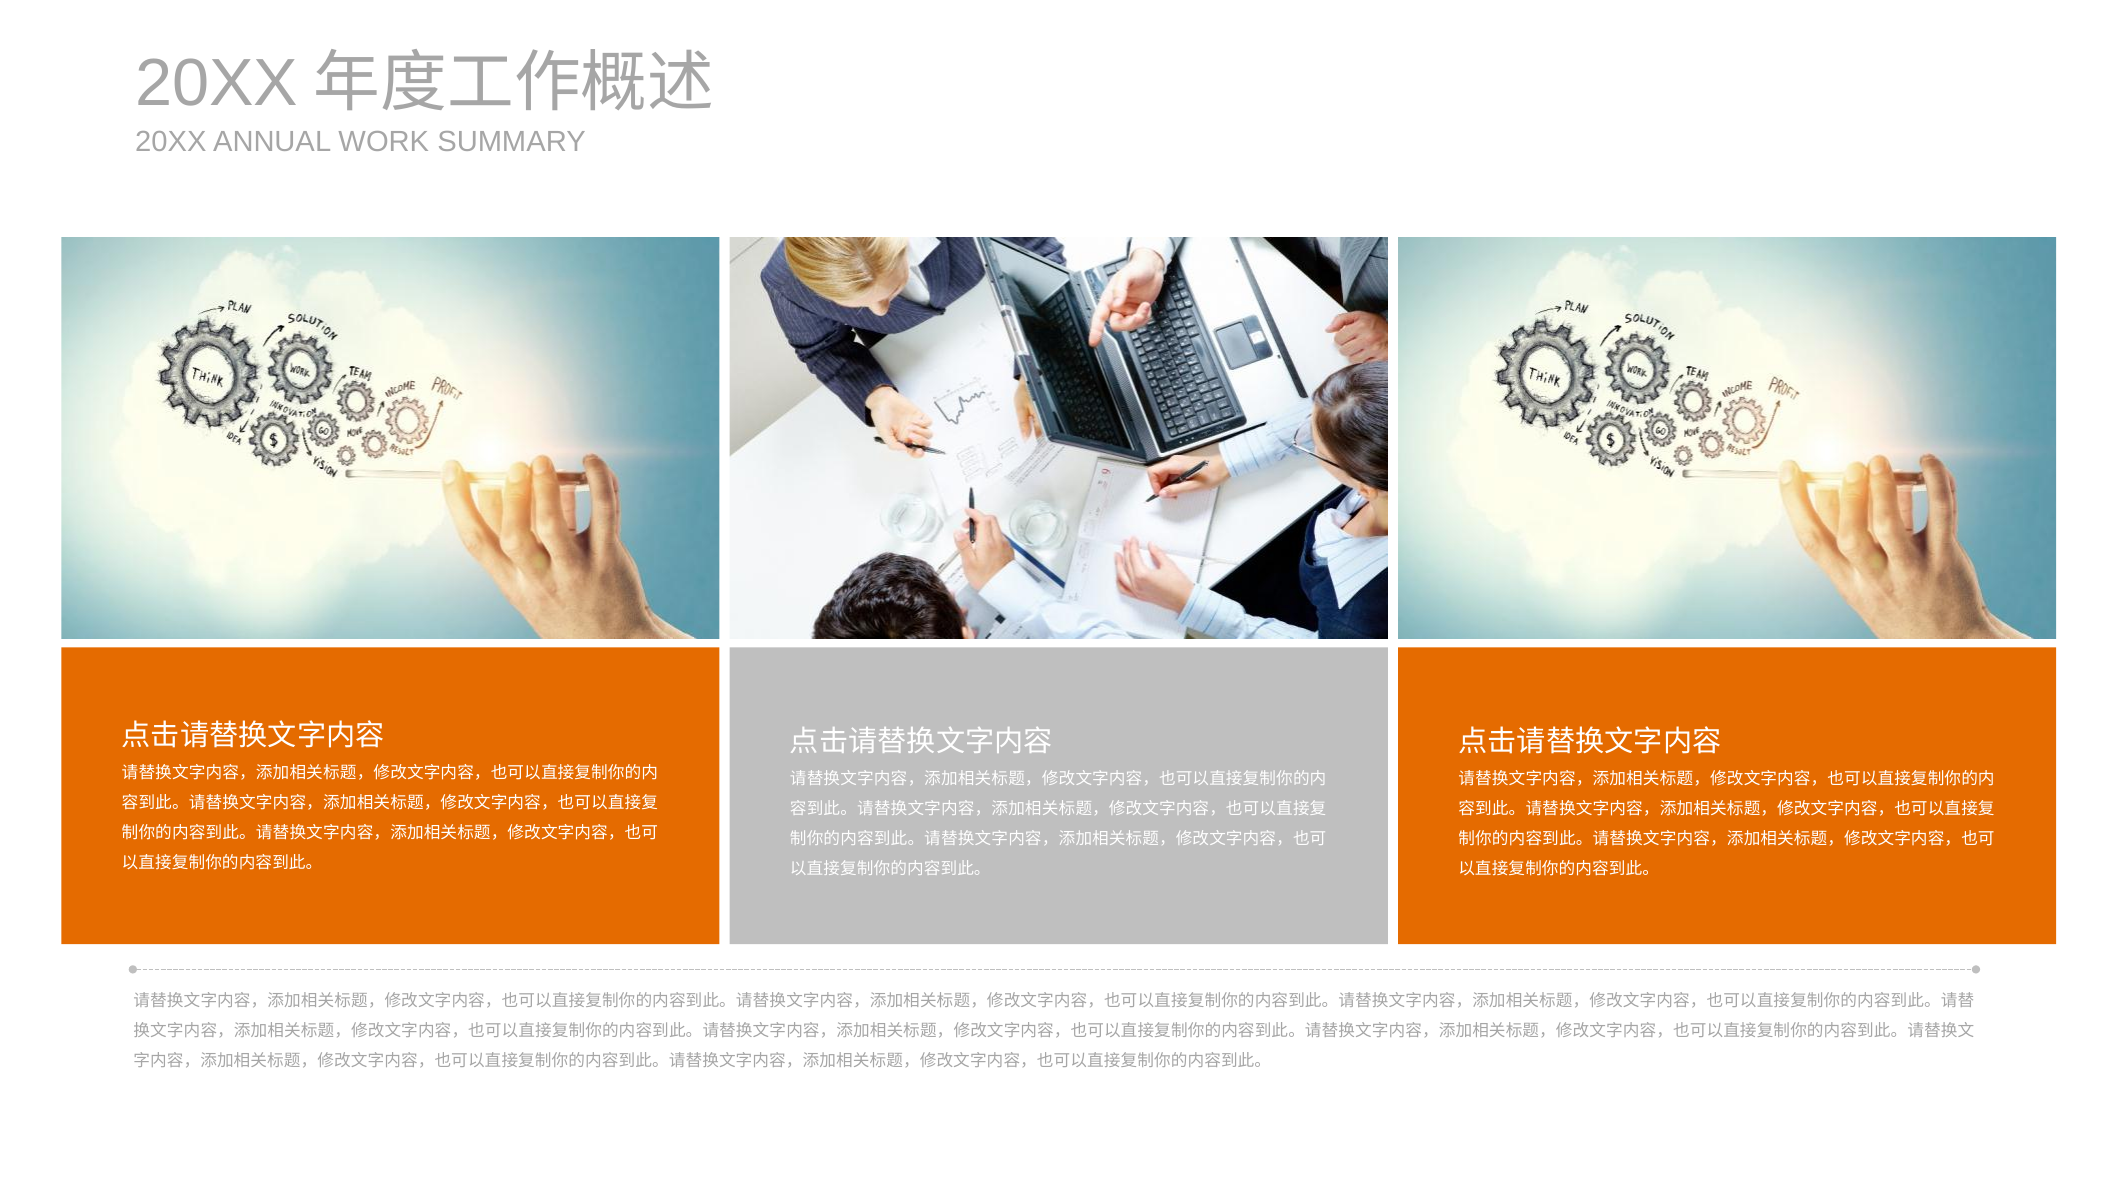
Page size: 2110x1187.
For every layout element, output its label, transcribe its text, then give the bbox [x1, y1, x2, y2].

text_box [1397, 646, 2057, 945]
text_box 20XX年度工作概述 [135, 38, 783, 119]
text_box 点击请替换文字内容 请替换文字内容，添加相关标题，修改文字内容，也可以直接复制你的内容到此。请替换文字内容，添加相关标题，修改文字内容，也可以直接复制你的内容到此。请替换文字内容，添加相关标题，修改文字内容，也可以直接复制你的内容到此。 [1458, 722, 1996, 878]
text_box [729, 236, 1389, 640]
text_box [60, 236, 721, 640]
text_box 点击请替换文字内容 请替换文字内容，添加相关标题，修改文字内容，也可以直接复制你的内容到此。请替换文字内容，添加相关标题，修改文字内容，也可以直接复制你的内容到此。请替换文字内容，添加相关标题，修改文字内容，也可以直接复制你的内容到此。 [789, 722, 1327, 878]
text_box [729, 646, 1389, 945]
text_box 点击请替换文字内容 请替换文字内容，添加相关标题，修改文字内容，也可以直接复制你的内容到此。请替换文字内容，添加相关标题，修改文字内容，也可以直接复制你的内容到此。请替换文字内容，添加相关标题，修改文字内容，也可以直接复制你的内容到此。 [121, 716, 659, 872]
text_box [60, 646, 721, 945]
text_box 20XX ANNUAL WORK SUMMARY [135, 122, 596, 158]
text_box [1397, 236, 2057, 640]
text_box 请替换文字内容，添加相关标题，修改文字内容，也可以直接复制你的内容到此。请替换文字内容，添加相关标题，修改文字内容，也可以直接复制你的内容到此。请替换文字内容，添加相关标题，修改文字内容，也可以直接复制你的内容到此。请替换文字内容，添加相关标题，修改文字内容，也可以直接复制你的内容到此。请替换文字内容，添加相关标题，修改文字内容，也可以直接复制你的内容到此。请替换文字内容，添加相关标题，修改文字内容，也可以直接复制你的内容到此。请替换文字内容，添加相关标题，修改文字内容，也可以直接复制你的内容到此。请替换文字内容，添加相关标题，修改文字内容，也可以直接复制你的内容到此。 [133, 979, 1976, 1070]
